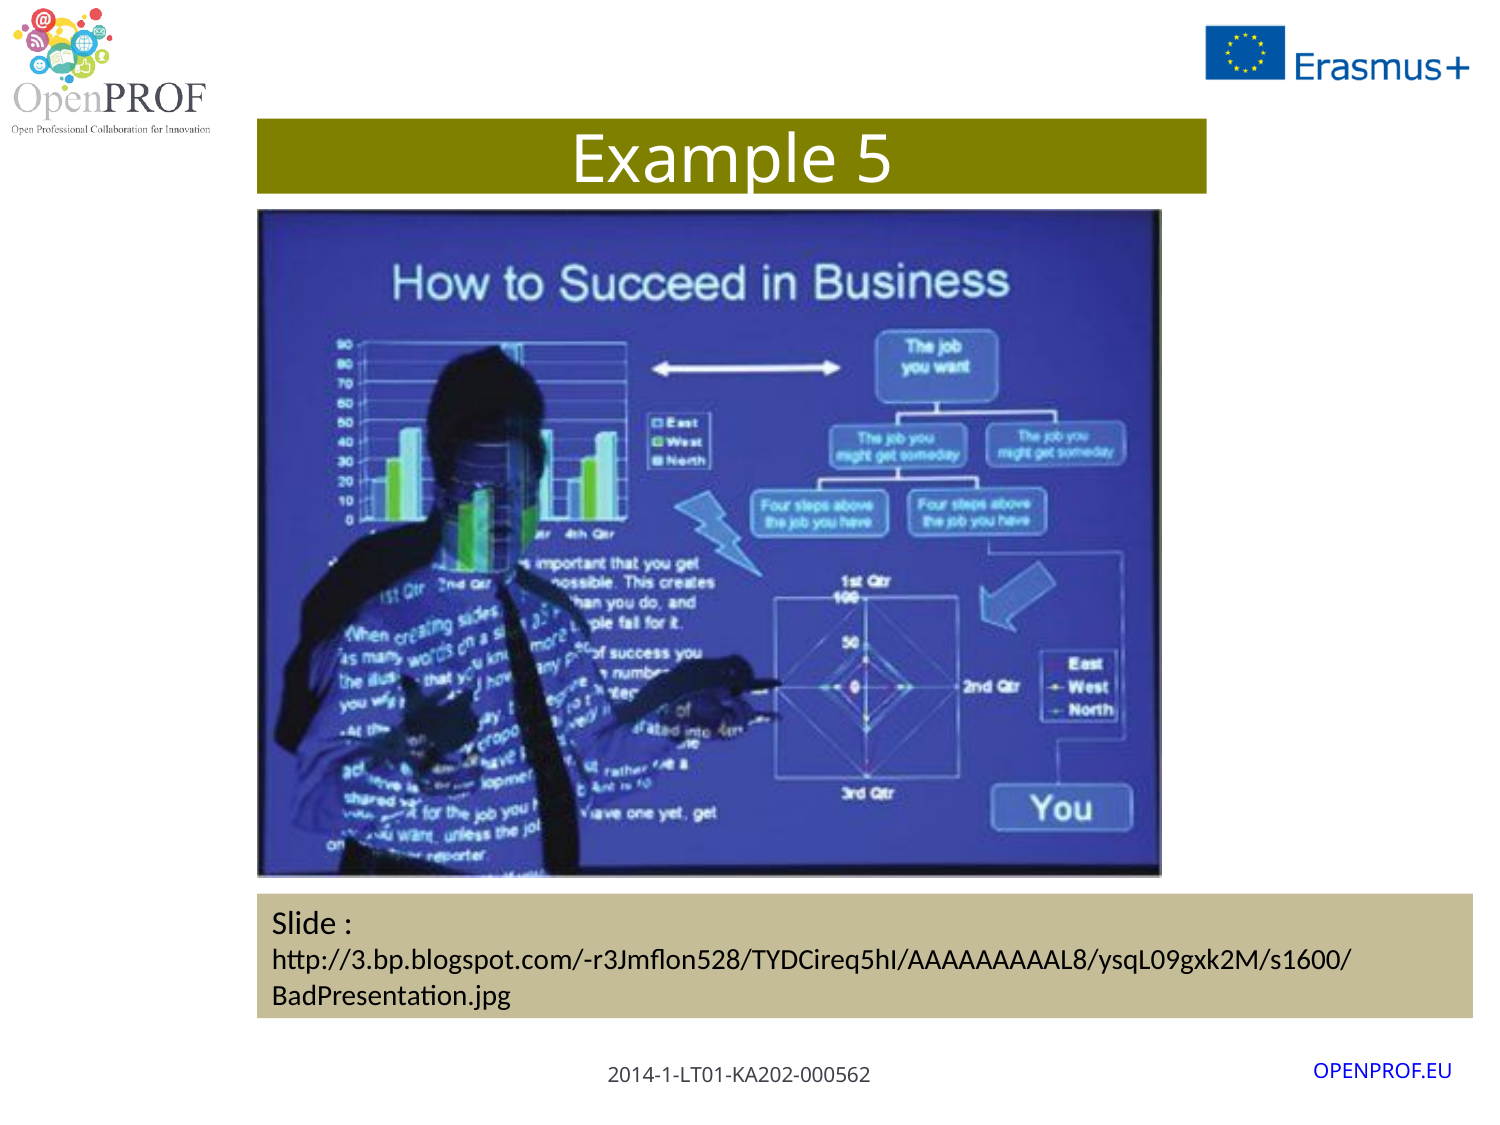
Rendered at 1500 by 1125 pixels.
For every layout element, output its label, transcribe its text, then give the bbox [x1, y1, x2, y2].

picture [1202, 24, 1471, 84]
picture [0, 0, 212, 143]
text_box Slide : http://3.bp.blogspot.com/-r3Jmflon528/TYDCireq5hI/AAAAAAAAAL8/ysqL09gxk2M/s1600/ BadPresentation.jpg [257, 893, 1473, 1019]
picture [256, 208, 1162, 879]
title Example 5 [257, 118, 1207, 194]
